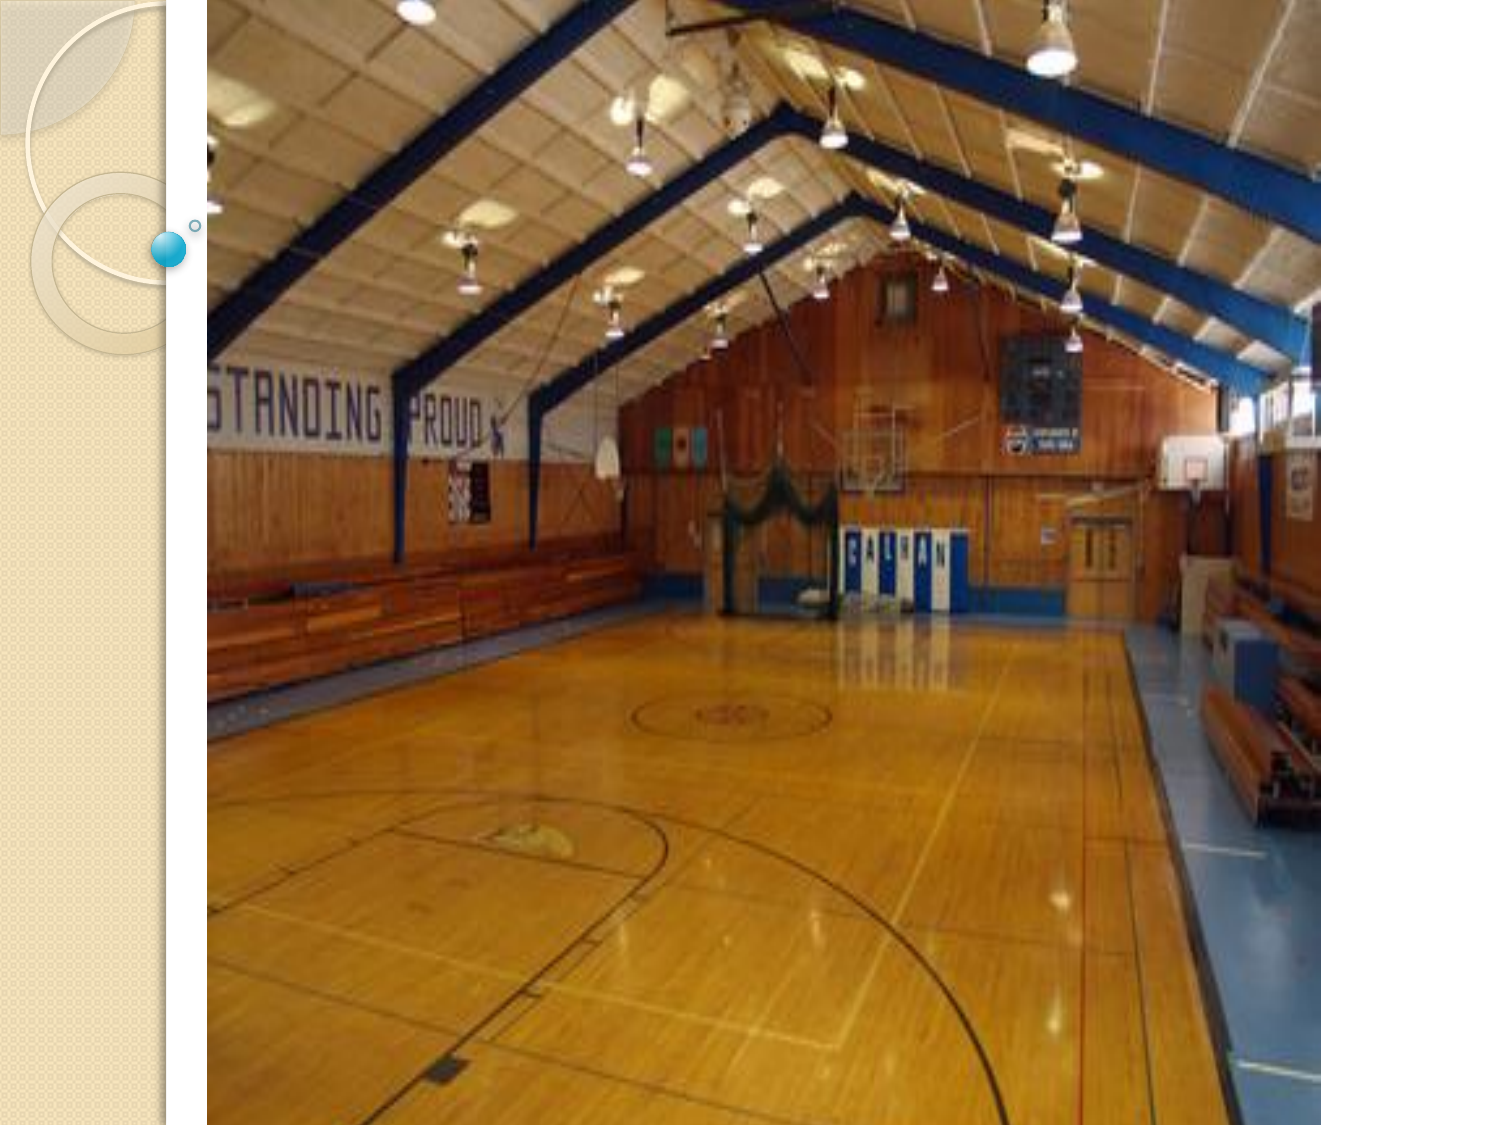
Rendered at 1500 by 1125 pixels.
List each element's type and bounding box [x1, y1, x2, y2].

picture [207, 0, 1321, 1125]
